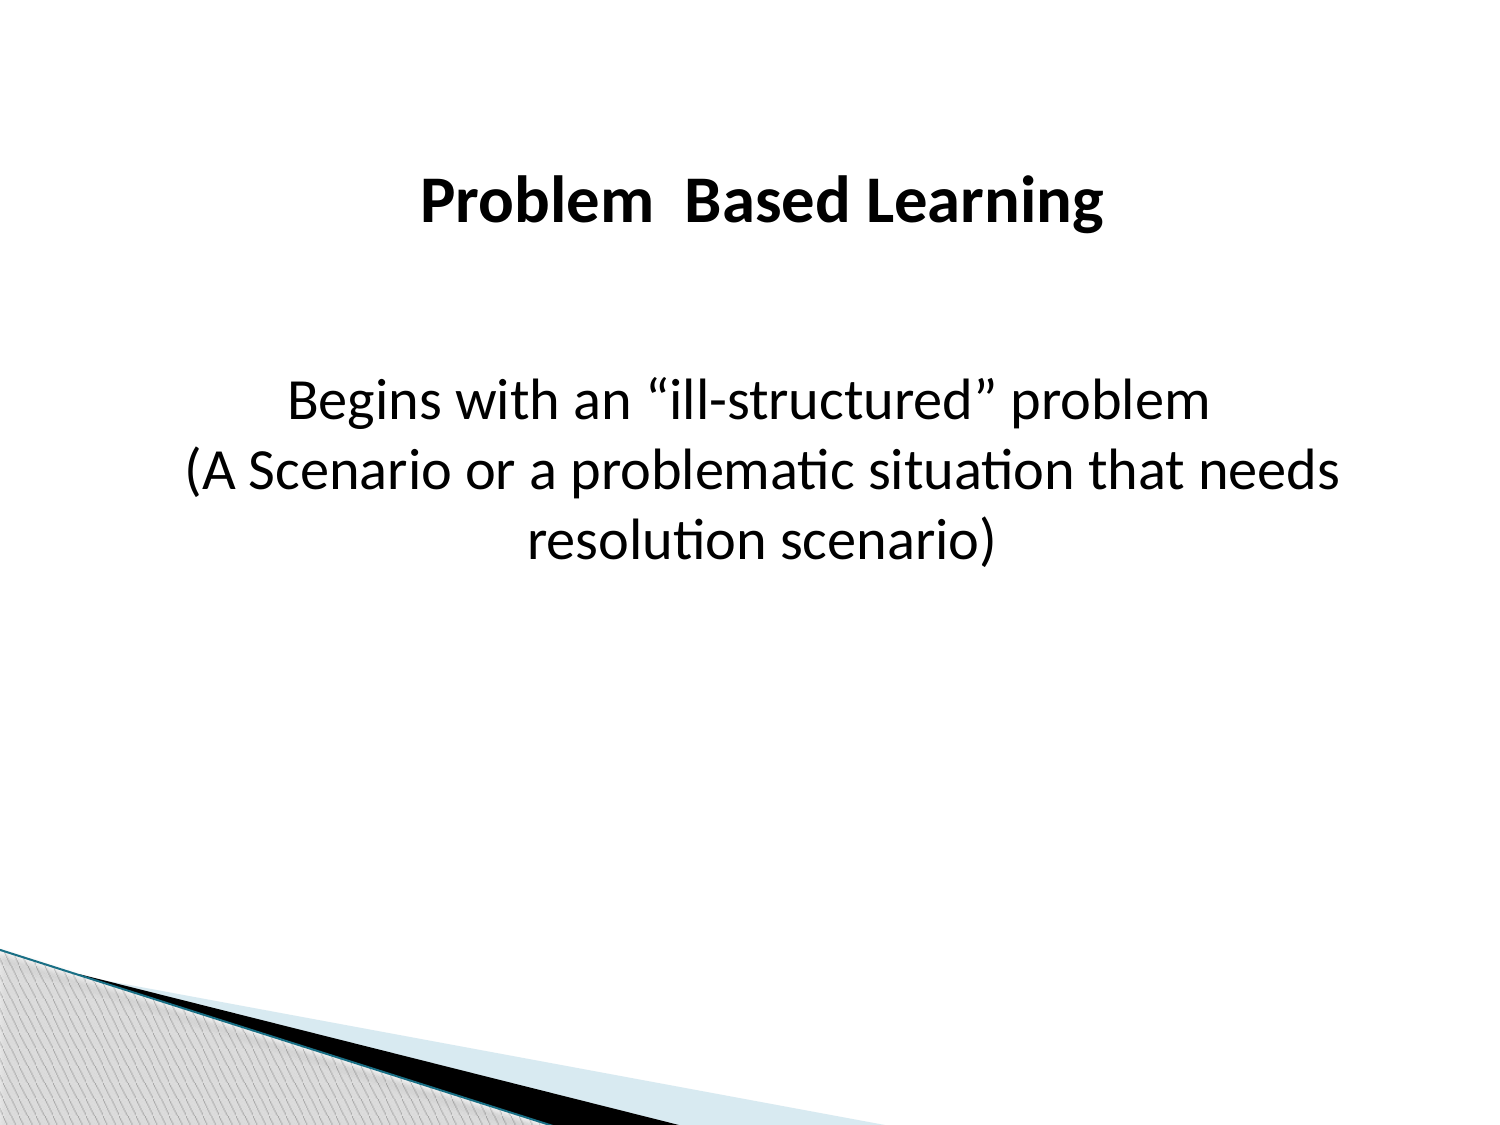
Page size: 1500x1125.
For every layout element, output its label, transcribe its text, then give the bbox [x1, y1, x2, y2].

text_box Problem Based Learning Begins with an “ill-structured” problem (A Scenario or a problematic situation that needs resolution scenario) [87, 148, 1438, 714]
